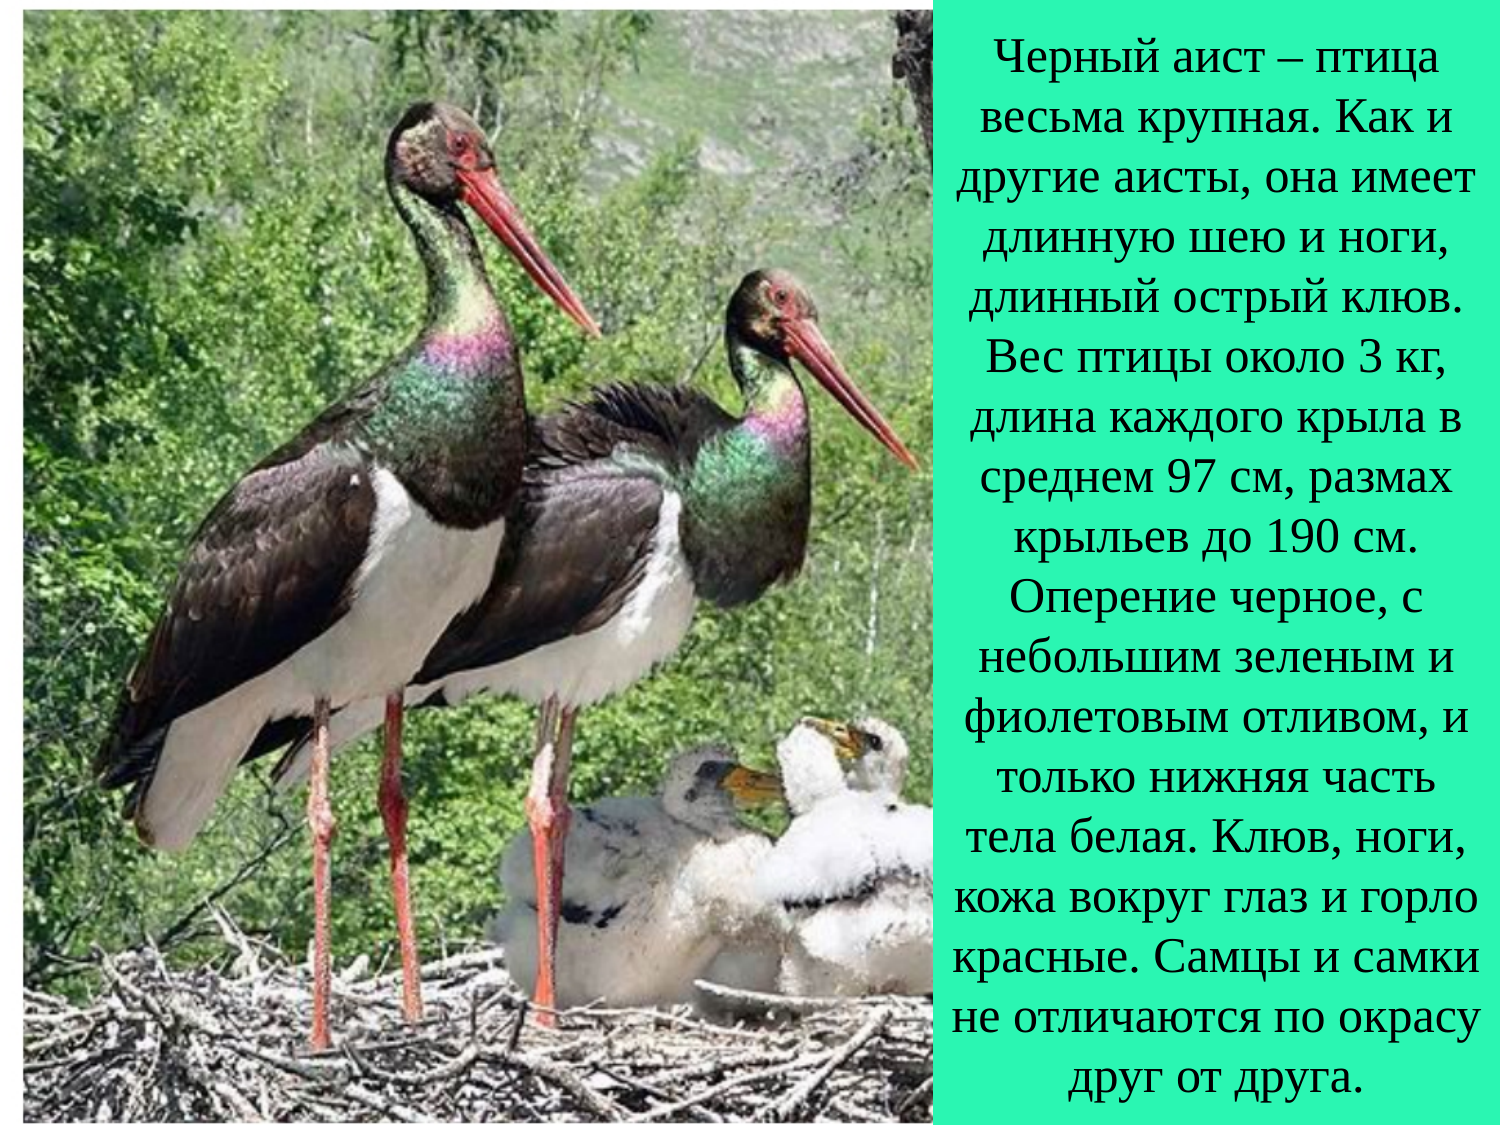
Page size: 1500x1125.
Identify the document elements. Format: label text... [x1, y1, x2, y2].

picture [0, 0, 933, 1125]
title Черный аист – птица весьма крупная. Как и другие аисты, она имеет длинную шею и ноги, длинный острый клюв. Вес птицы около 3 кг, длина каждого крыла в среднем 97 см, размах крыльев до 190 см. Оперение черное, с небольшим зеленым и фиолетовым отливом, и только нижняя часть тела белая. Клюв, ноги, кожа вокруг глаз и горло красные. Самцы и самки не отличаются по окрасу друг от друга. [933, 0, 1500, 1125]
